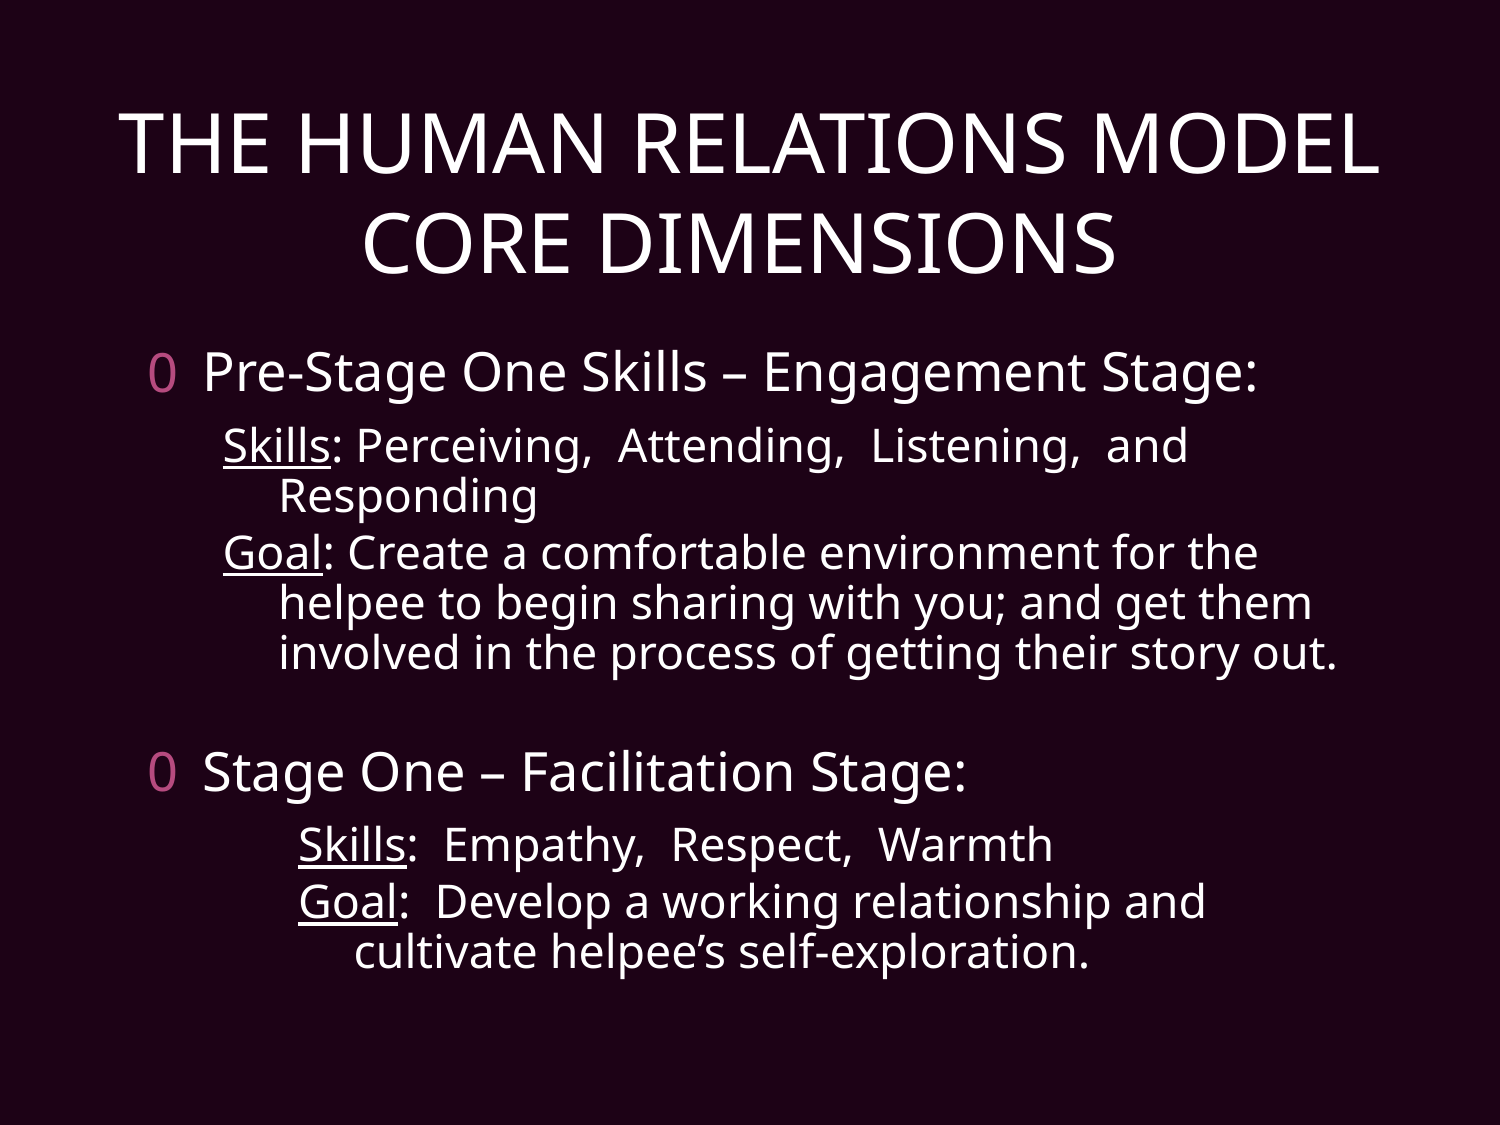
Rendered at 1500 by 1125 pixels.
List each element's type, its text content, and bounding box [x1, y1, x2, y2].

title The Human Relations Model Core Dimensions [90, 71, 1410, 309]
list Pre-Stage One Skills – Engagement Stage: Skills: Perceiving, Attending, Listening, and Responding Goal: Create a comfortable environment for the helpee to begin sharing with you; and get them involved in the process of getting their story out. Stage One – Facilitation Stage: Skills: Empathy, Respect, Warmth Goal: Develop a working relationship and cultivate helpee’s self-exploration. [112, 337, 1388, 1000]
